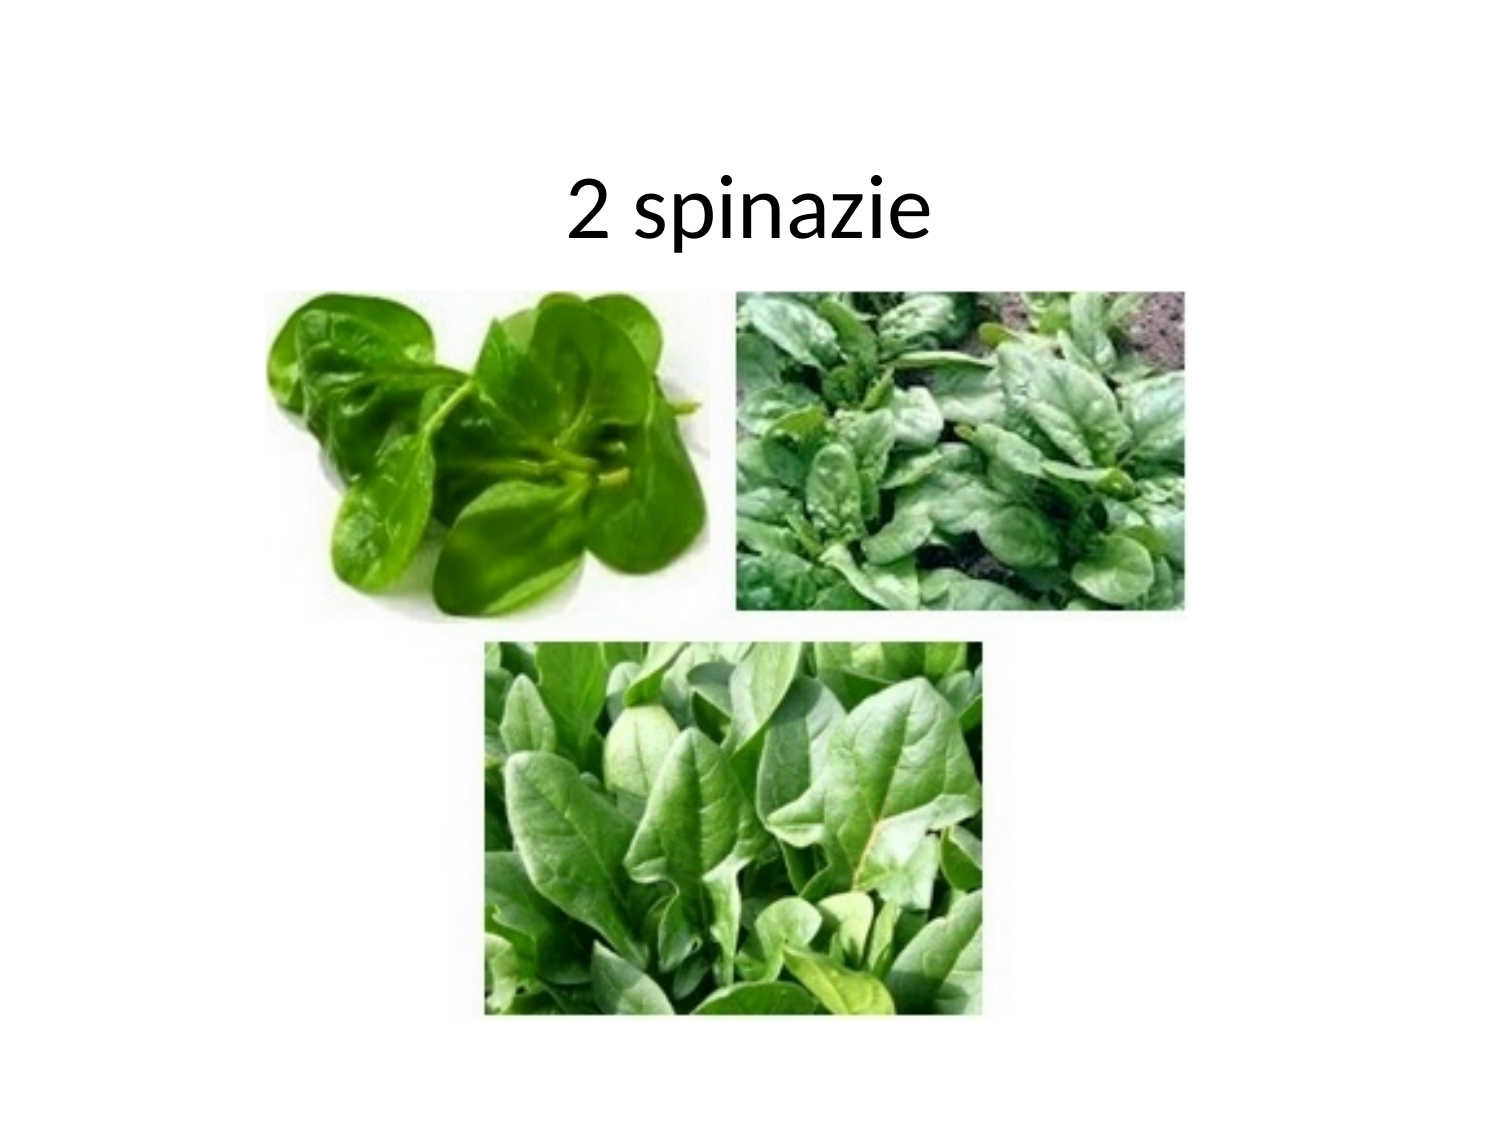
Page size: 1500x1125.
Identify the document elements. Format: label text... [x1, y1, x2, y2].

title 2 spinazie [112, 101, 1388, 303]
picture [265, 290, 1188, 1021]
